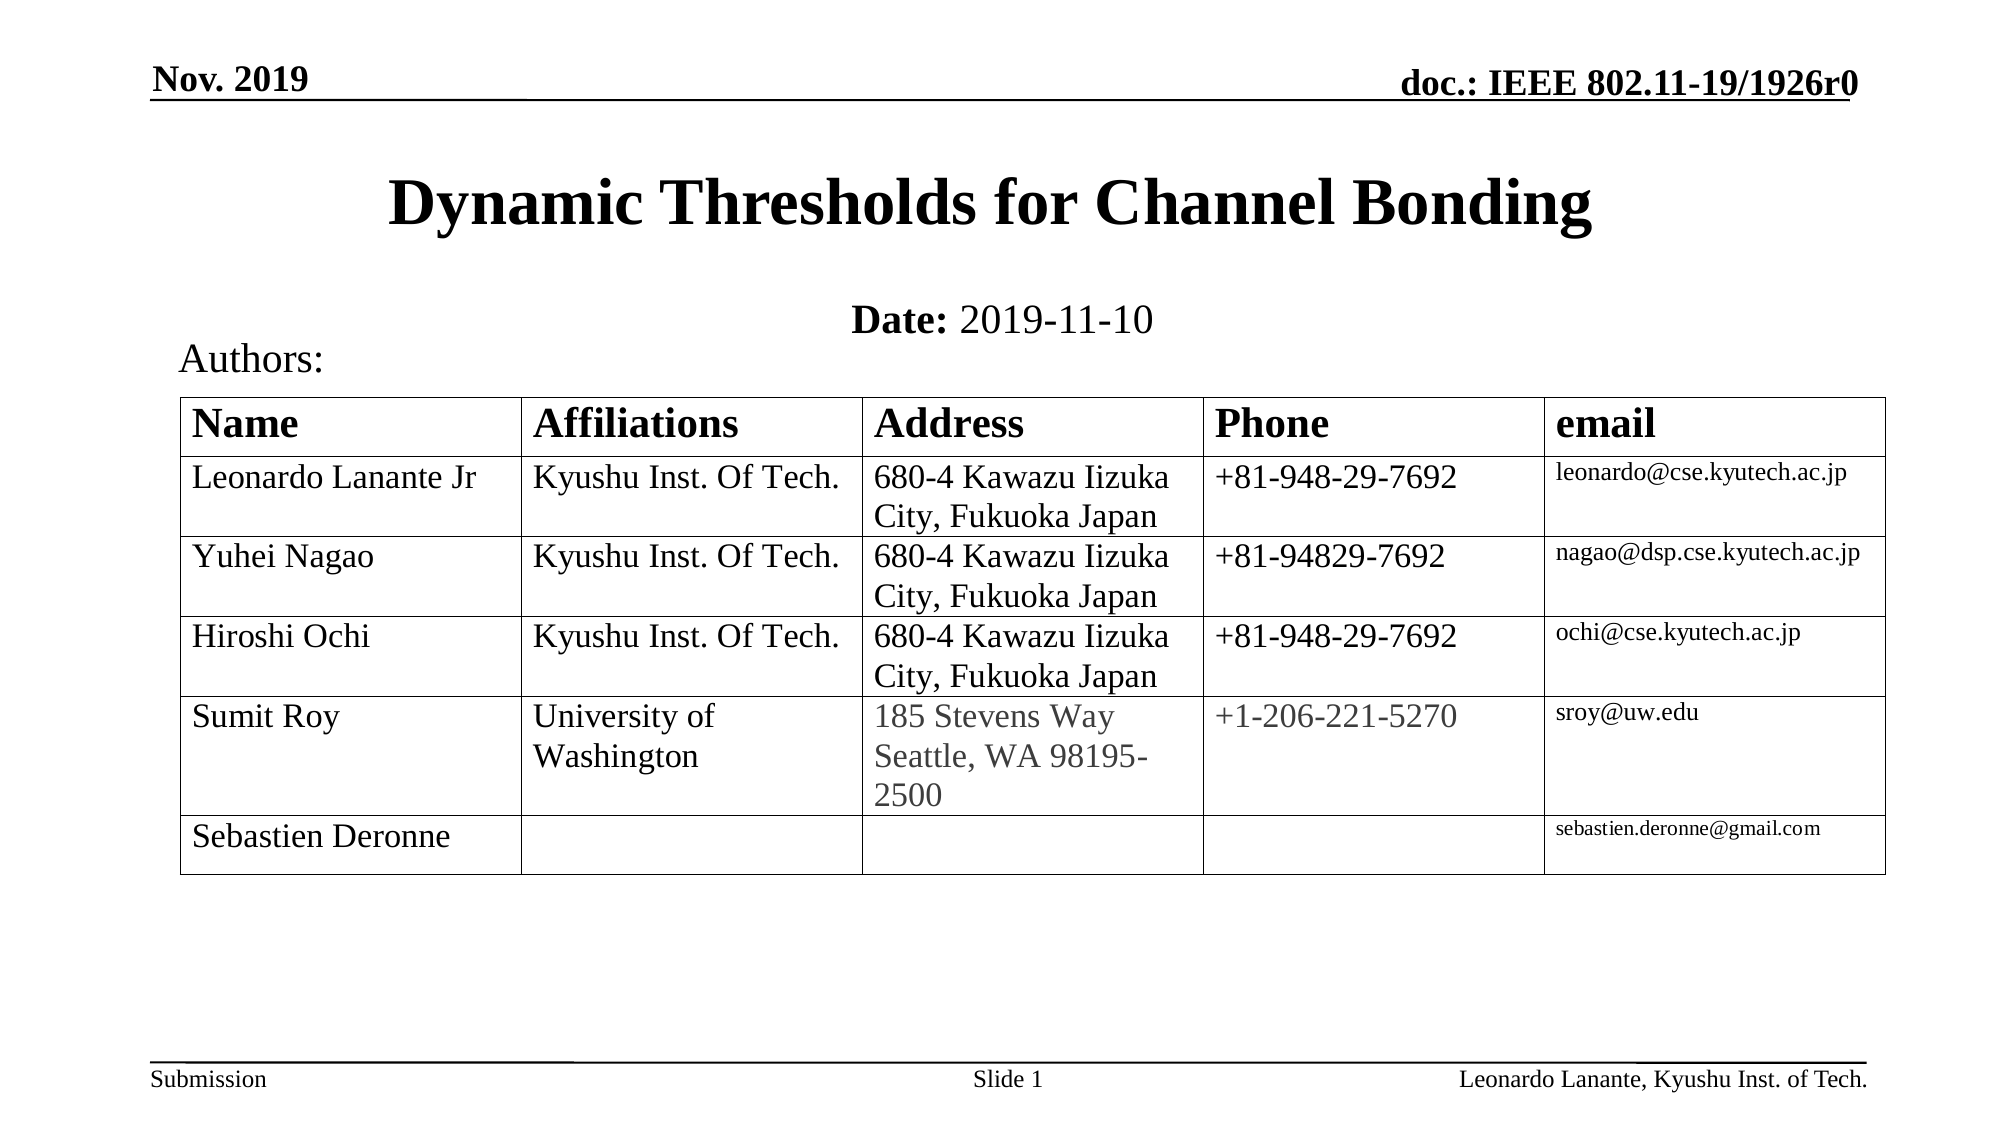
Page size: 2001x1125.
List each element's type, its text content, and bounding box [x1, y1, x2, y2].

slide_number Slide 1 [950, 1061, 1067, 1123]
title Dynamic Thresholds for Channel Bonding [149, 76, 1851, 319]
subtitle Date: 2019-11-10 [302, 284, 1703, 363]
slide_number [152, 54, 563, 100]
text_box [164, 396, 1935, 926]
text_box Authors: [162, 323, 401, 387]
footer Leonardo Lanante, Kyushu Inst. of Tech. [1171, 1061, 1869, 1093]
